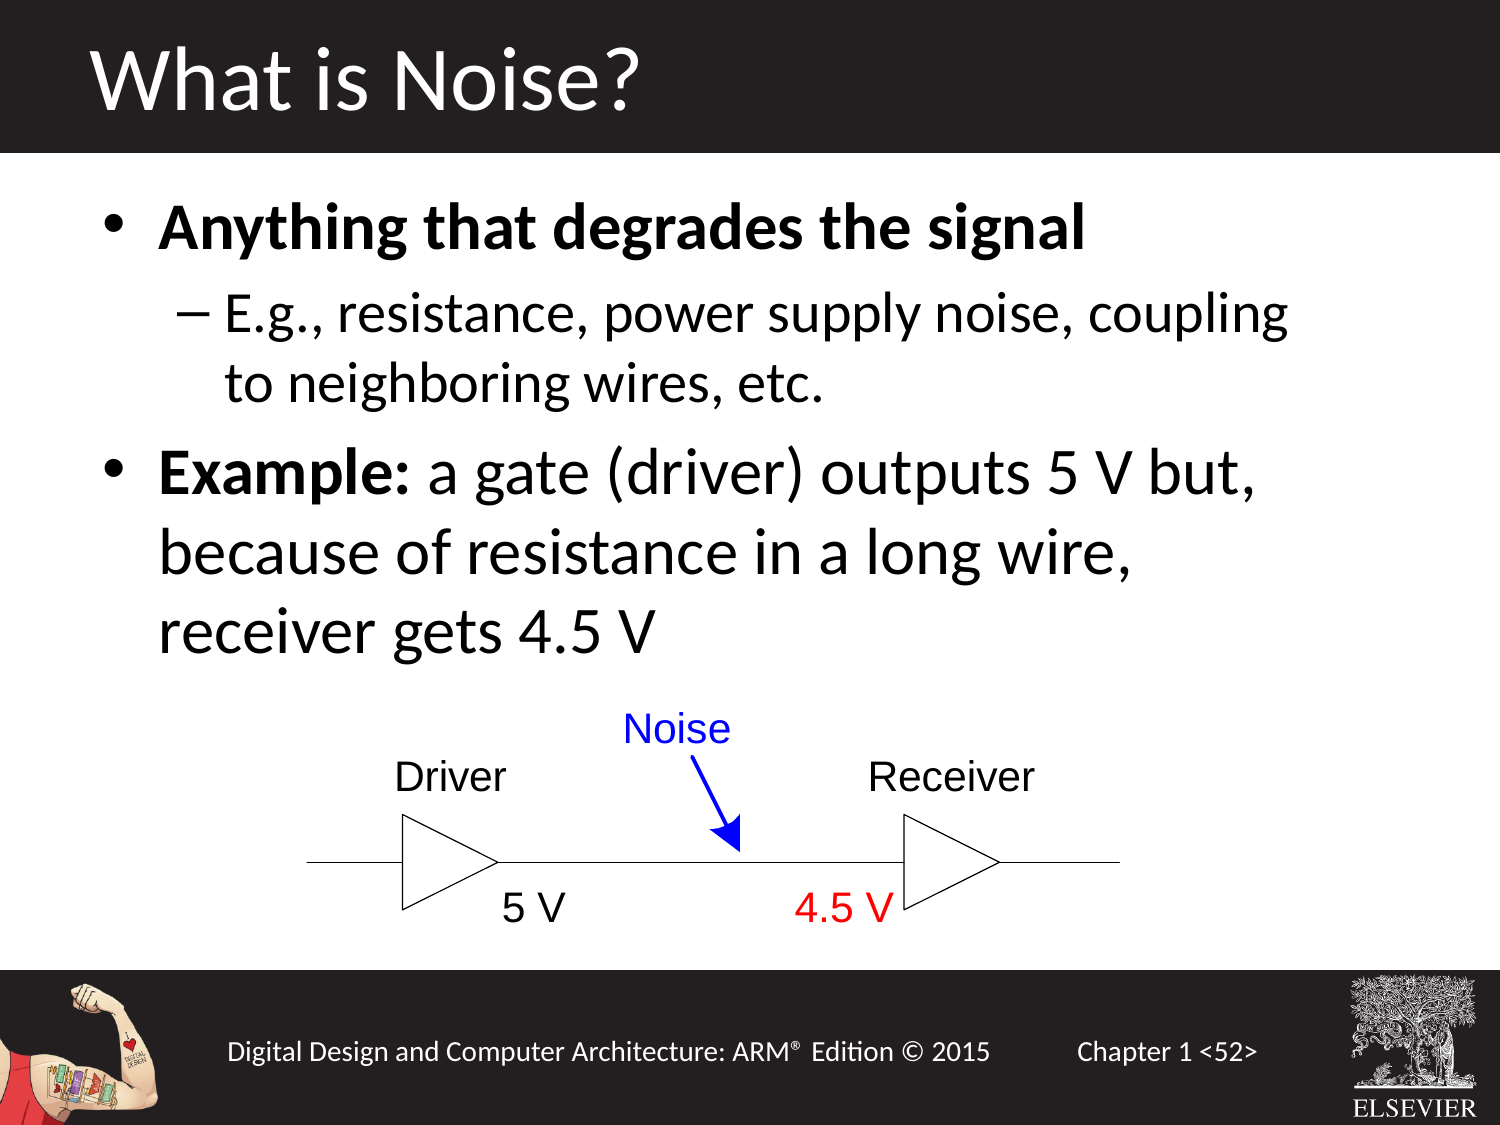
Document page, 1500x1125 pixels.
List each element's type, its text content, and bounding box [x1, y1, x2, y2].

list Anything that degrades the signal E.g., resistance, power supply noise, coupling to neighboring wires, etc. Example: a gate (driver) outputs 5 V but, because of resistance in a long wire, receiver gets 4.5 V [87, 174, 1313, 988]
picture [0, 979, 163, 1125]
text_box What is Noise? [75, 11, 1375, 136]
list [299, 693, 1126, 988]
picture [1350, 974, 1477, 1117]
